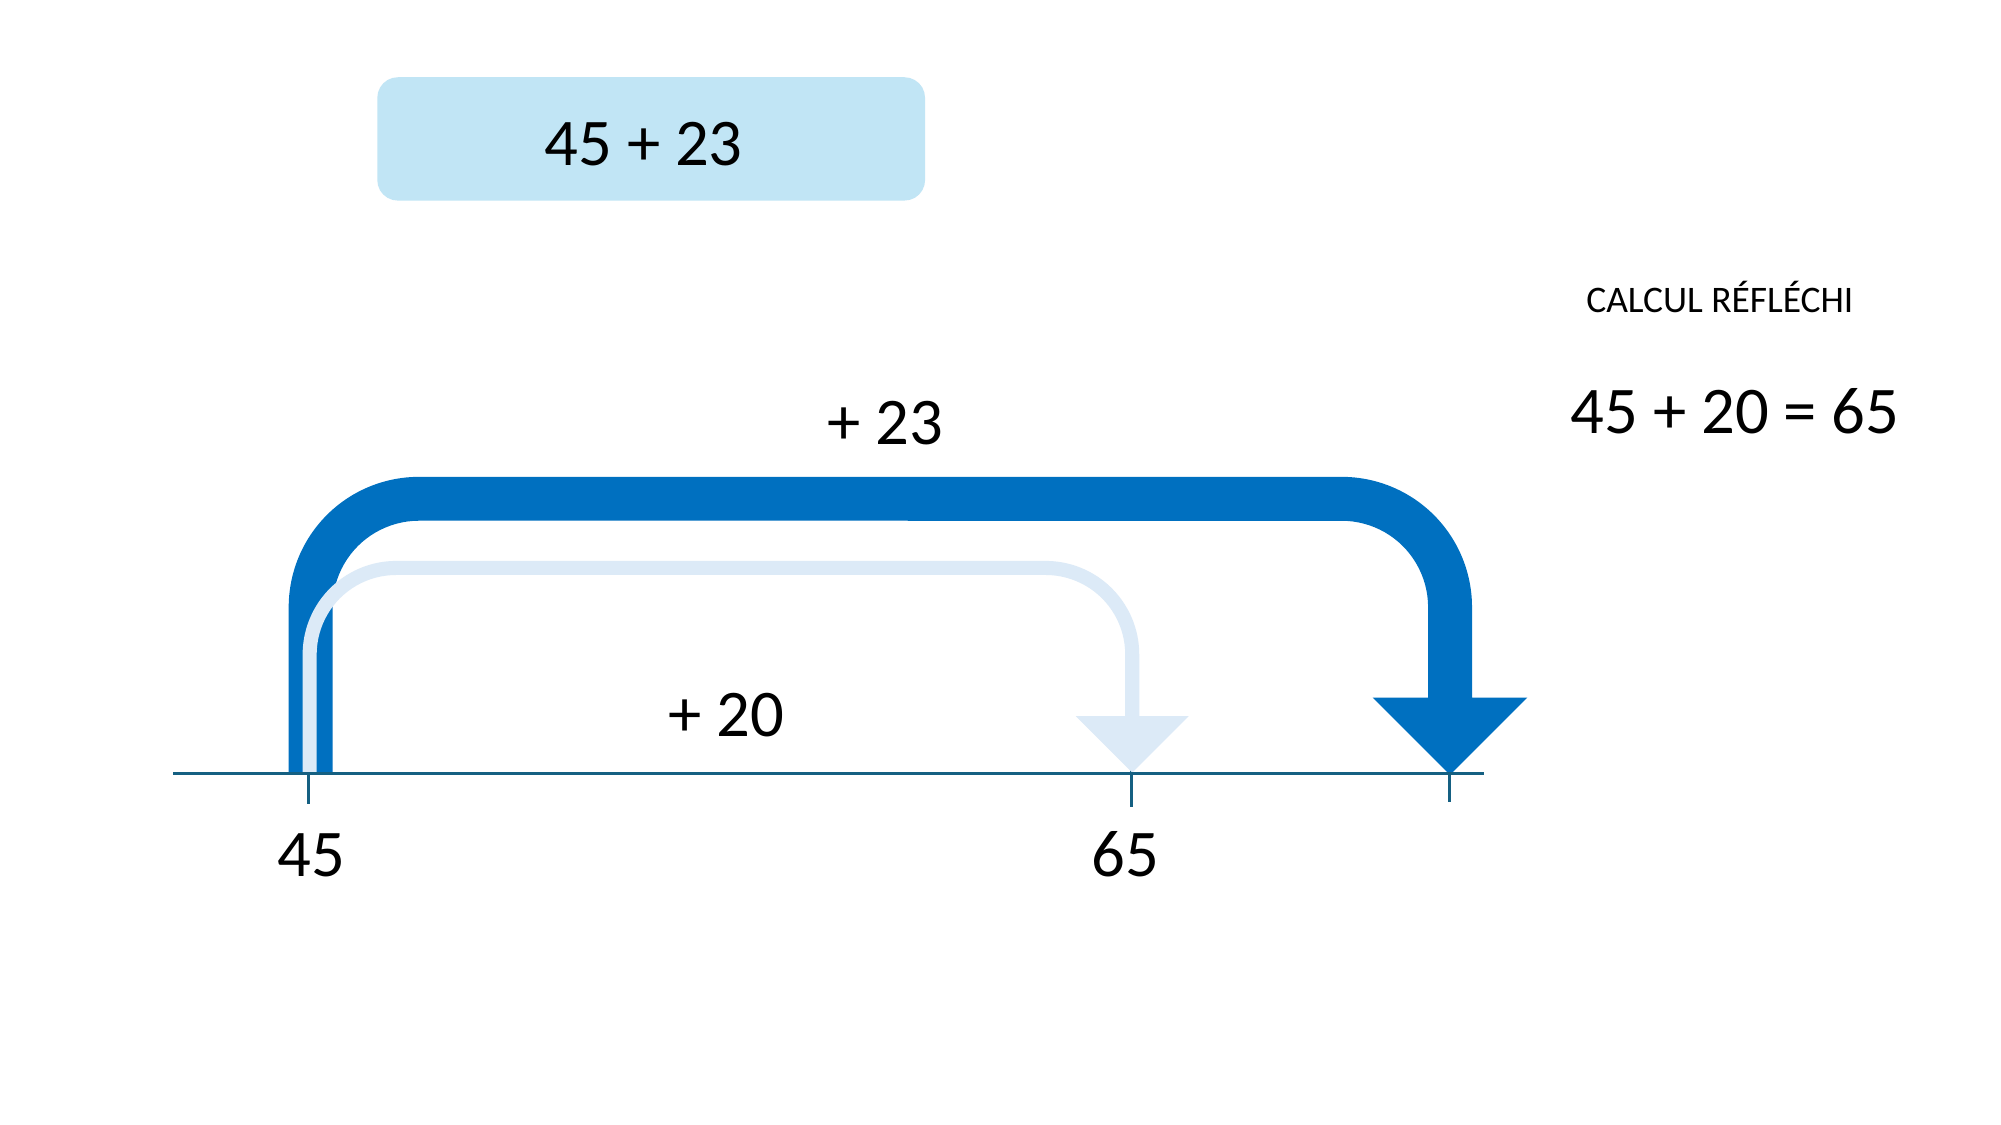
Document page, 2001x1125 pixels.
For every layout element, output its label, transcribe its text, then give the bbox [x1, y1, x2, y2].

text_box [302, 560, 1189, 772]
text_box 45 + 20 = 65 [1487, 359, 1983, 454]
text_box 45 + 23 [375, 75, 927, 203]
text_box 65 [891, 802, 1360, 897]
text_box + 23 [643, 370, 1112, 466]
text_box + 20 [484, 662, 954, 758]
text_box [288, 476, 1528, 772]
text_box 45 [84, 802, 553, 897]
text_box CALCUL RÉFLÉCHI [1571, 267, 1878, 328]
